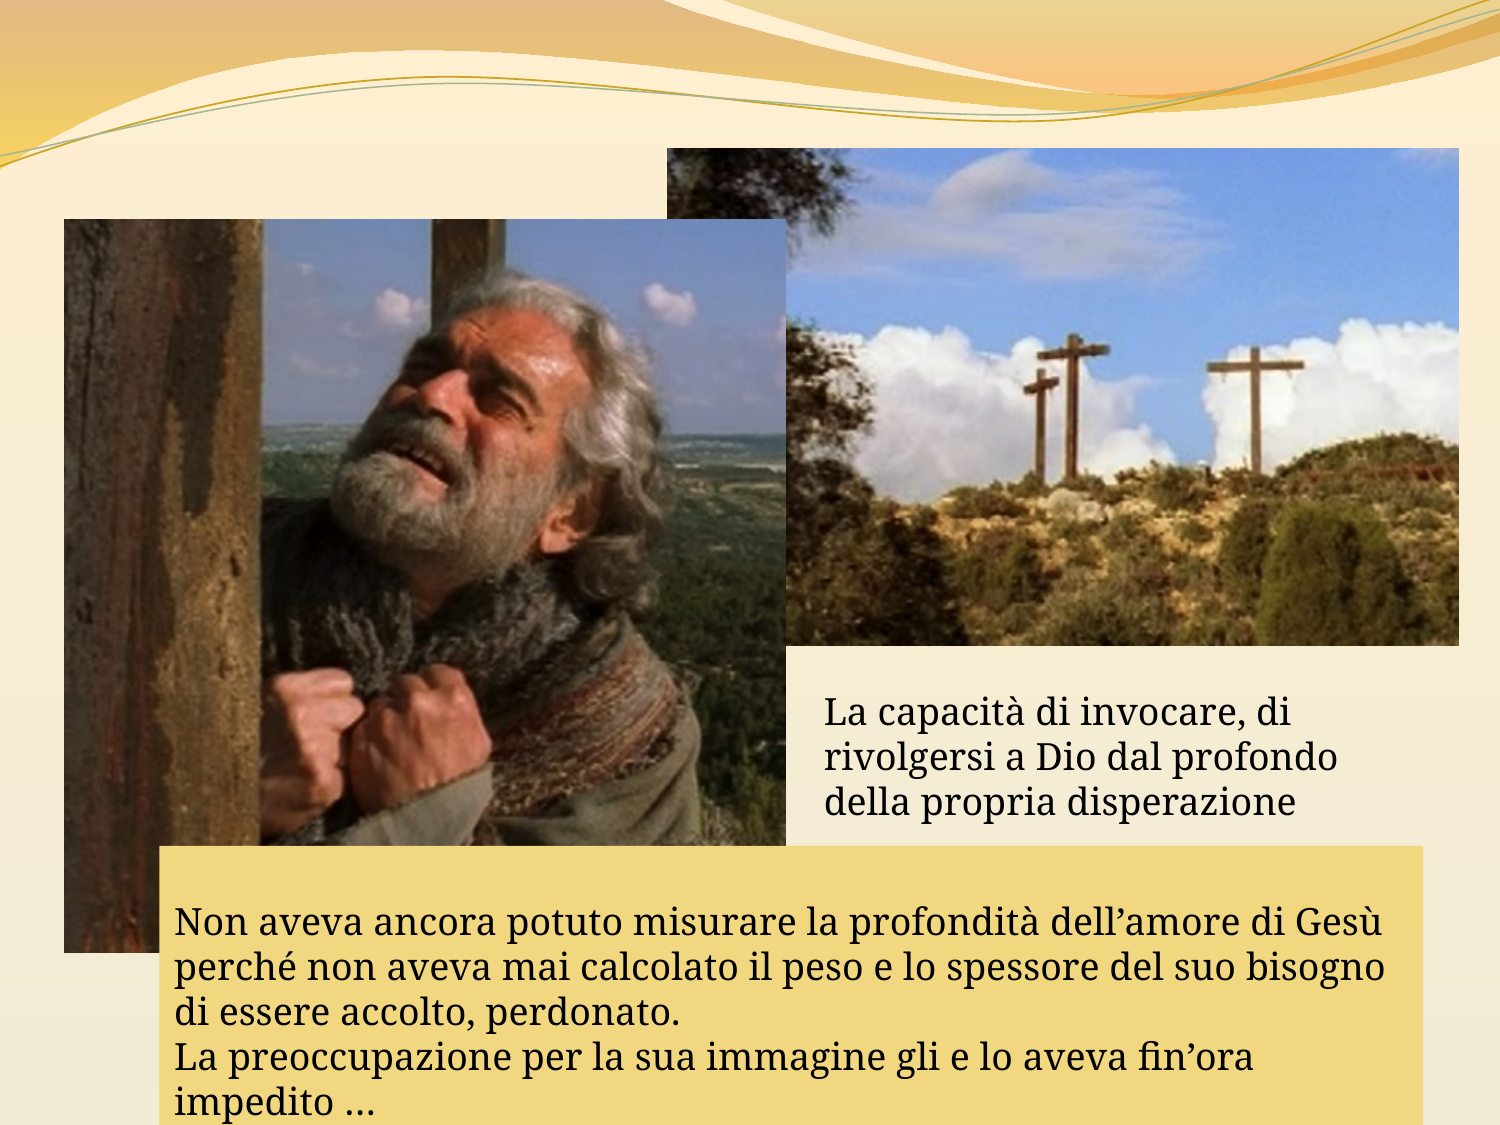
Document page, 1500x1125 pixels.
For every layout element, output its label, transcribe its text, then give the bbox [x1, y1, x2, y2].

text_box La capacità di invocare, di rivolgersi a Dio dal profondo della propria disperazione gli permette di riorientare lo sguardo al di là di se stesso e di riconoscere Gesù. [809, 680, 1447, 1011]
picture [64, 148, 1459, 953]
text_box Non aveva ancora potuto misurare la profondità dell’amore di Gesù perché non aveva mai calcolato il peso e lo spessore del suo bisogno di essere accolto, perdonato. La preoccupazione per la sua immagine gli e lo aveva fin’ora impedito … [159, 845, 1424, 1125]
